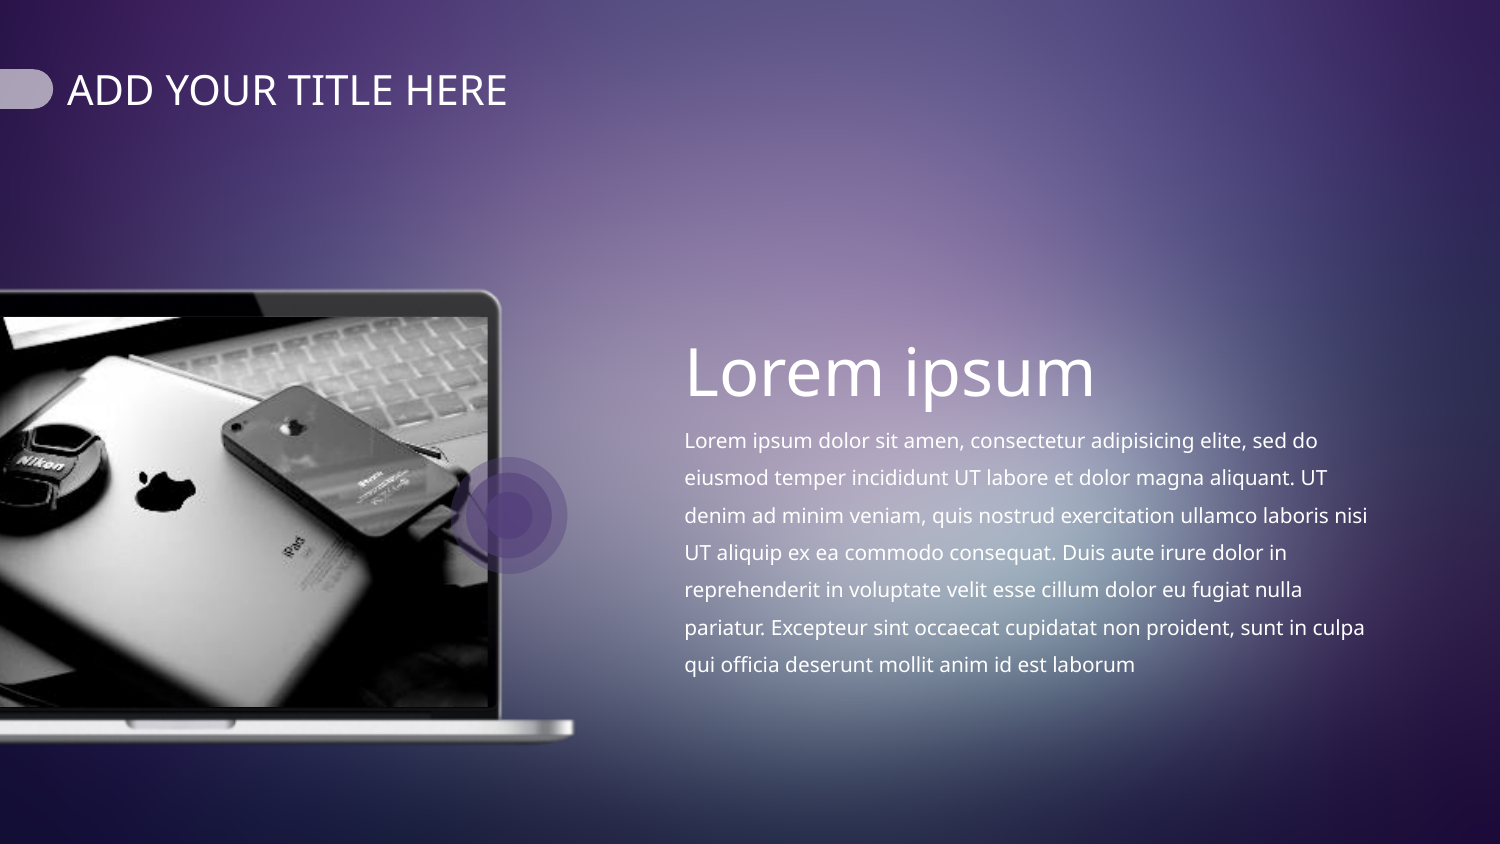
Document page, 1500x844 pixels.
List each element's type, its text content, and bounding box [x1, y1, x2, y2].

text_box Lorem ipsum dolor sit amen, consectetur adipisicing elite, sed do eiusmod temper incididunt UT labore et dolor magna aliquant. UT denim ad minim veniam, quis nostrud exercitation ullamco laboris nisi UT aliquip ex ea commodo consequat. Duis aute irure dolor in reprehenderit in voluptate velit esse cillum dolor eu fugiat nulla pariatur. Excepteur sint occaecat cupidatat non proident, sunt in culpa qui officia deserunt mollit anim id est laborum [669, 407, 1399, 724]
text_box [0, 254, 620, 779]
text_box [0, 69, 54, 109]
picture [0, 0, 1500, 844]
text_box Lorem ipsum [669, 331, 1193, 408]
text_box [450, 456, 568, 575]
